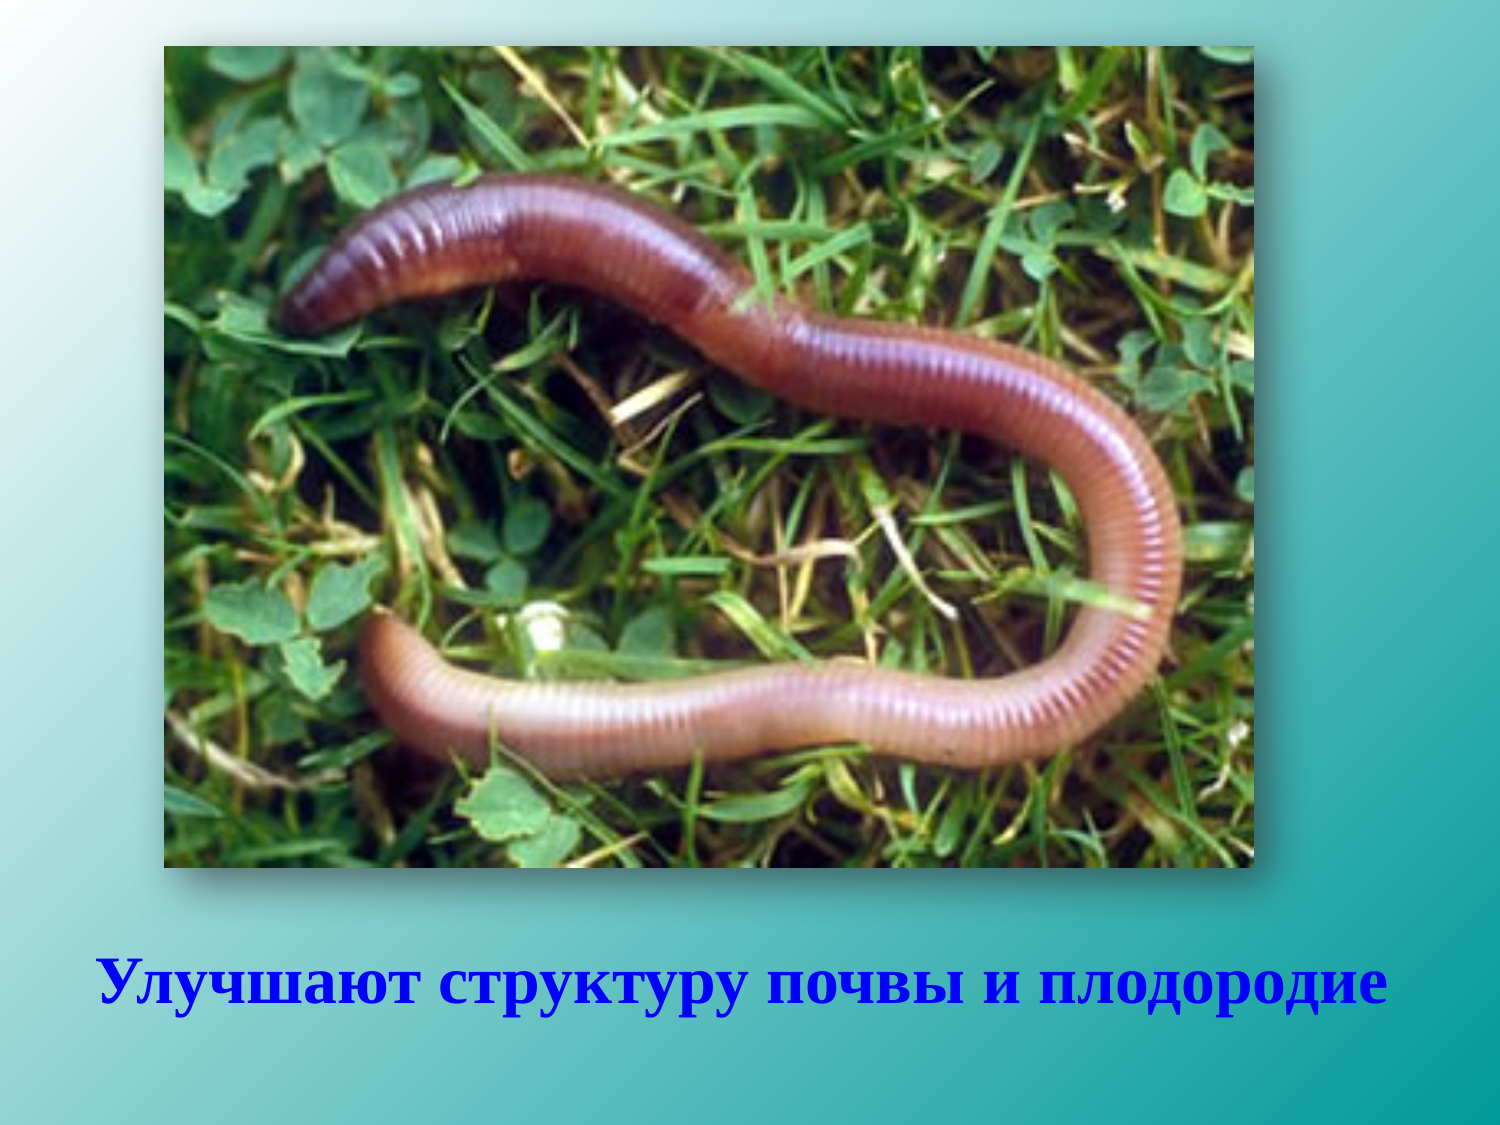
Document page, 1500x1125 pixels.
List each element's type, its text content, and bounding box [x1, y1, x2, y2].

title Улучшают структуру почвы и плодородие [70, 890, 1413, 1064]
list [163, 46, 1255, 868]
